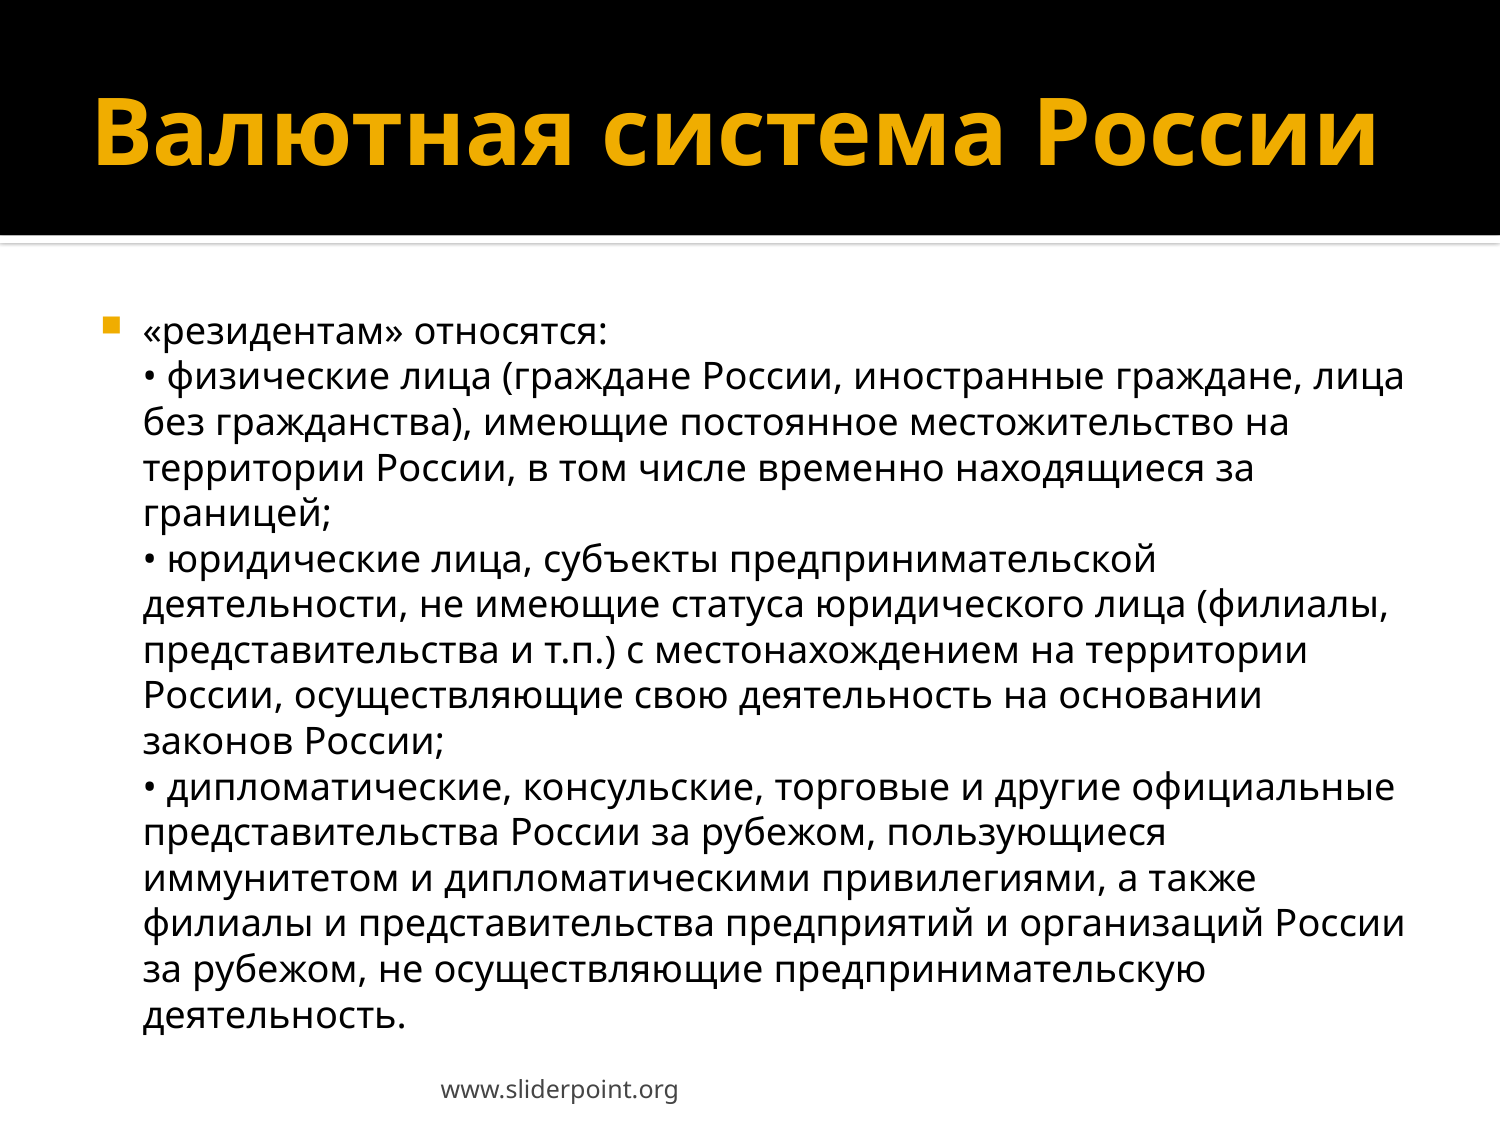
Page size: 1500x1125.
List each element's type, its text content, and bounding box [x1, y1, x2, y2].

footer www.sliderpoint.org [433, 1062, 1337, 1108]
list «резидентам» относятся: • физические лица (граждане России, иностранные граждане, лица без гражданства), имеющие постоянное местожительство на территории России, в том числе временно находящиеся за границей; • юридические лица, субъекты предпринимательской деятельности, не имеющие статуса юридического лица (филиалы, представительства и т.п.) с местонахождением на территории России, осуществляющие свою деятельность на основании законов России; • дипломатические, консульские, торговые и другие официальные представительства России за рубежом, пользующиеся иммунитетом и дипломатическими привилегиями, а также филиалы и представительства предприятий и организаций России за рубежом, не осуществляющие предпринимательскую деятельность. [75, 291, 1425, 1050]
title Валютная система России [75, 25, 1425, 231]
